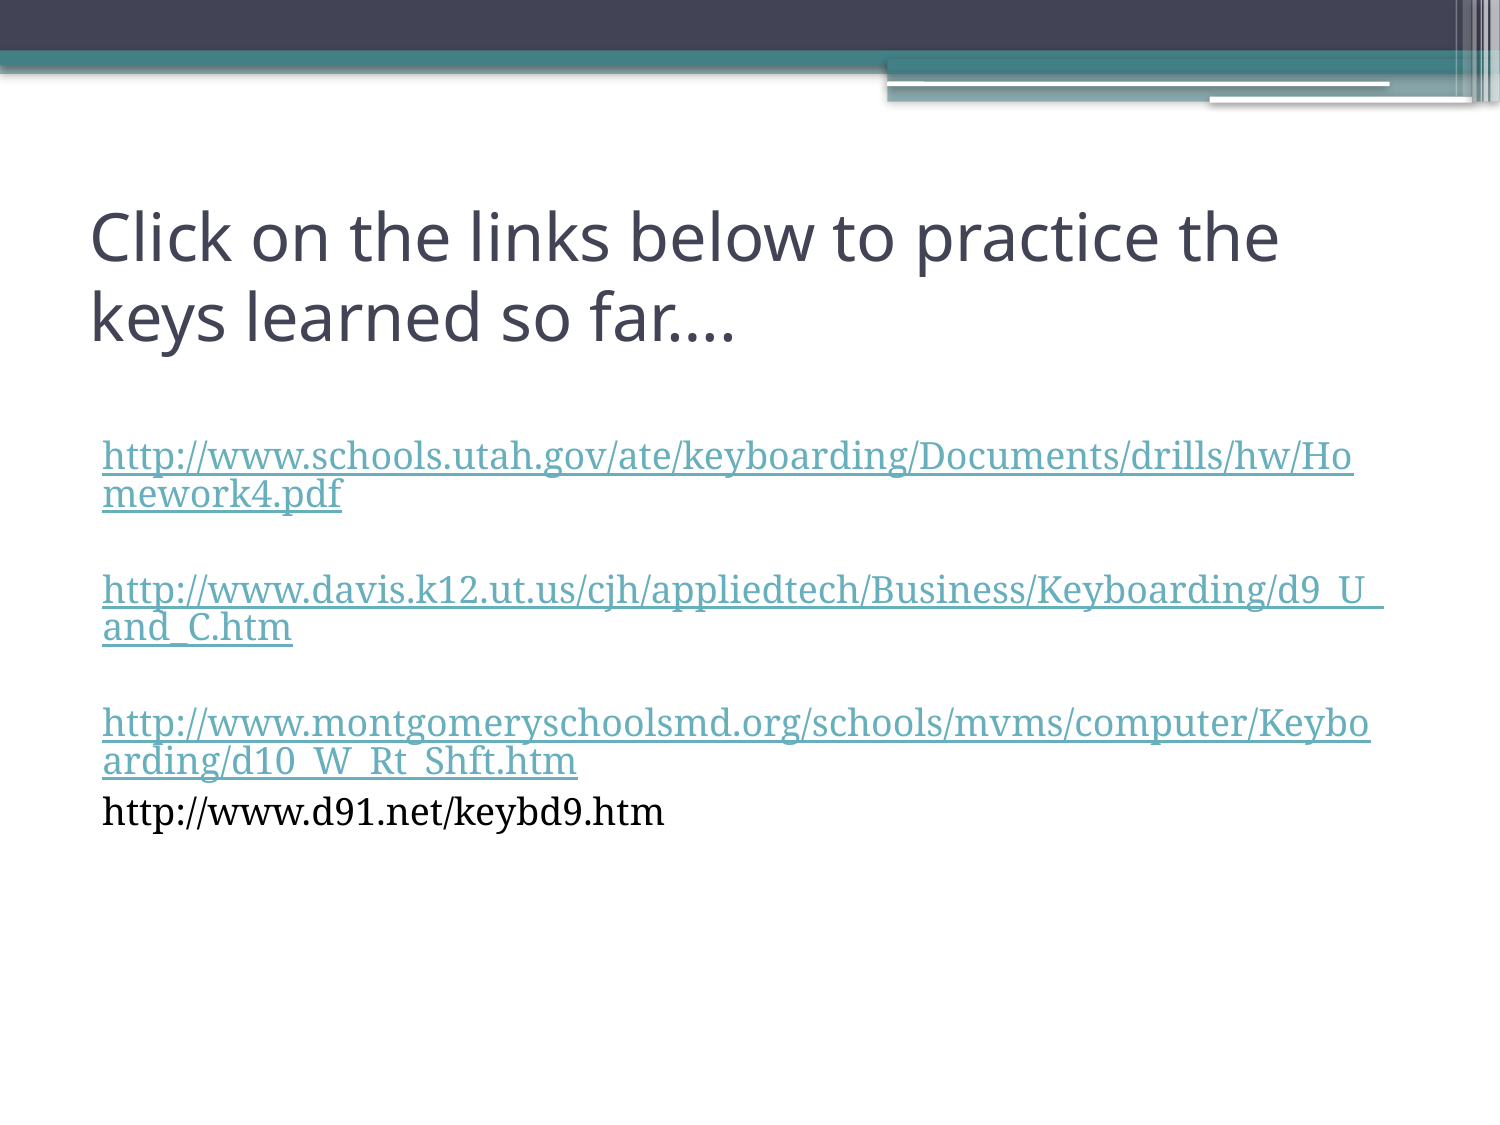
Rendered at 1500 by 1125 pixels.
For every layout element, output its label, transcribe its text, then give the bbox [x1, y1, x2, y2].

text_box http://www.schools.utah.gov/ate/keyboarding/Documents/drills/hw/Homework4.pdf http://www.davis.k12.ut.us/cjh/appliedtech/Business/Keyboarding/d9_U_and_C.htm http://www.montgomeryschoolsmd.org/schools/mvms/computer/Keyboarding/d10_W_Rt_Shft.htm http://www.d91.net/keybd9.htm [87, 424, 1400, 818]
title Click on the links below to practice the keys learned so far…. [75, 187, 1425, 363]
